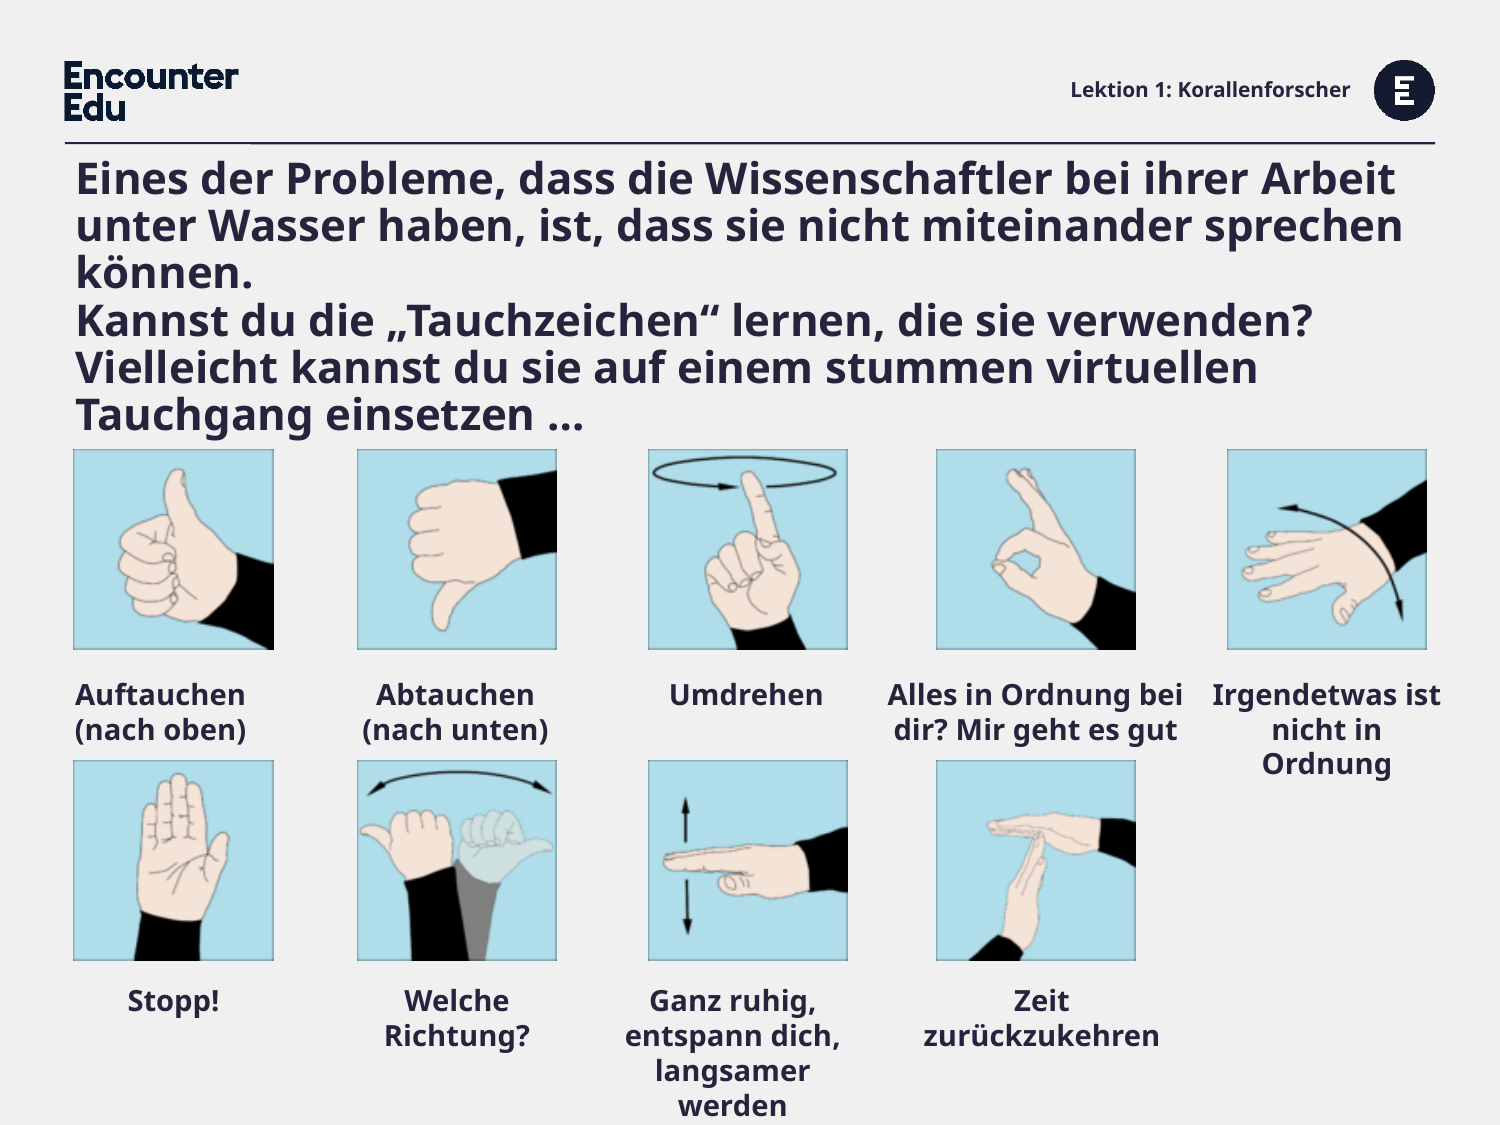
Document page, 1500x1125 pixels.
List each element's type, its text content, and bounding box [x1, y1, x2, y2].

picture [1226, 449, 1427, 650]
picture [647, 449, 849, 650]
picture [935, 449, 1136, 650]
picture [356, 760, 558, 961]
text_box Eines der Probleme, dass die Wissenschaftler bei ihrer Arbeit unter Wasser haben, ist, dass sie nicht miteinander sprechen können. Kannst du die „Tauchzeichen“ lernen, die sie verwenden? Vielleicht kannst du sie auf einem stummen virtuellen Tauchgang einsetzen … [67, 255, 1500, 341]
picture [1372, 58, 1436, 122]
text_box Umdrehen [646, 668, 847, 719]
picture [60, 59, 243, 122]
text_box Abtauchen (nach unten) [329, 668, 582, 754]
text_box Zeit zurückzukehren [884, 974, 1200, 1060]
picture [935, 760, 1136, 961]
picture [356, 449, 558, 650]
picture [647, 760, 849, 961]
text_box Auftauchen (nach oben) [47, 668, 274, 754]
picture [73, 760, 274, 961]
text_box Alles in Ordnung bei dir? Mir geht es gut [864, 668, 1191, 754]
text_box Irgendetwas ist nicht in Ordnung [1191, 668, 1463, 789]
text_box Ganz ruhig, entspann dich, langsamer werden [581, 974, 884, 1125]
title Lektion 1: Korallenforscher [749, 67, 1359, 114]
picture [73, 449, 274, 650]
text_box Stopp! [73, 974, 274, 1025]
text_box Welche Richtung? [357, 974, 557, 1060]
